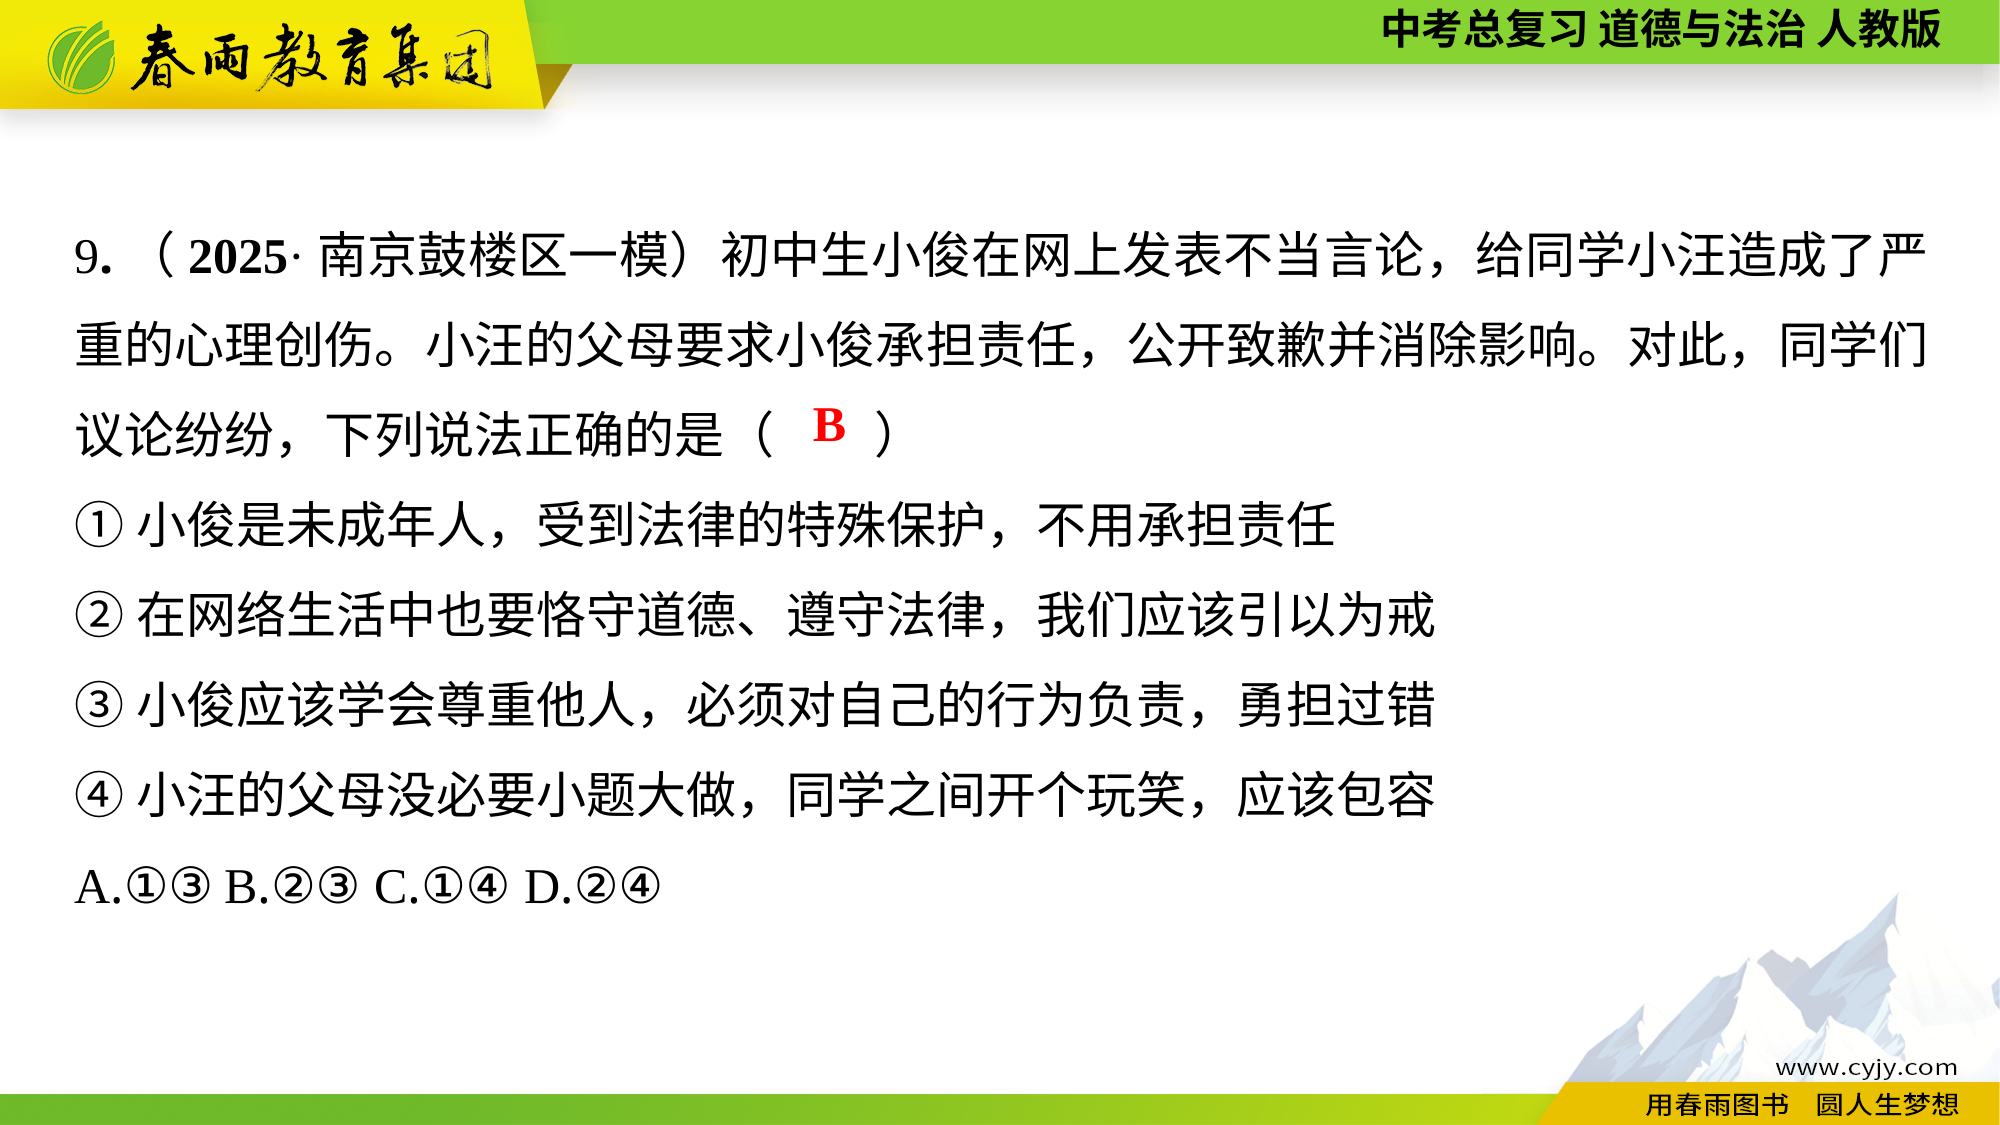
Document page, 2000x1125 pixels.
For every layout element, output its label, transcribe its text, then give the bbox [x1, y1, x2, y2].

text_box B [798, 384, 862, 460]
list 9.（2025·南京鼓楼区一模）初中生小俊在网上发表不当言论，给同学小汪造成了严重的心理创伤。小汪的父母要求小俊承担责任，公开致歉并消除影响。对此，同学们议论纷纷，下列说法正确的是（ ） ①小俊是未成年人，受到法律的特殊保护，不用承担责任 ②在网络生活中也要恪守道德、遵守法律，我们应该引以为戒 ③小俊应该学会尊重他人，必须对自己的行为负责，勇担过错 ④小汪的父母没必要小题大做，同学之间开个玩笑，应该包容 A.①③ B.②③ C.①④ D.②④ [59, 186, 1944, 917]
picture [0, 0, 2000, 1125]
